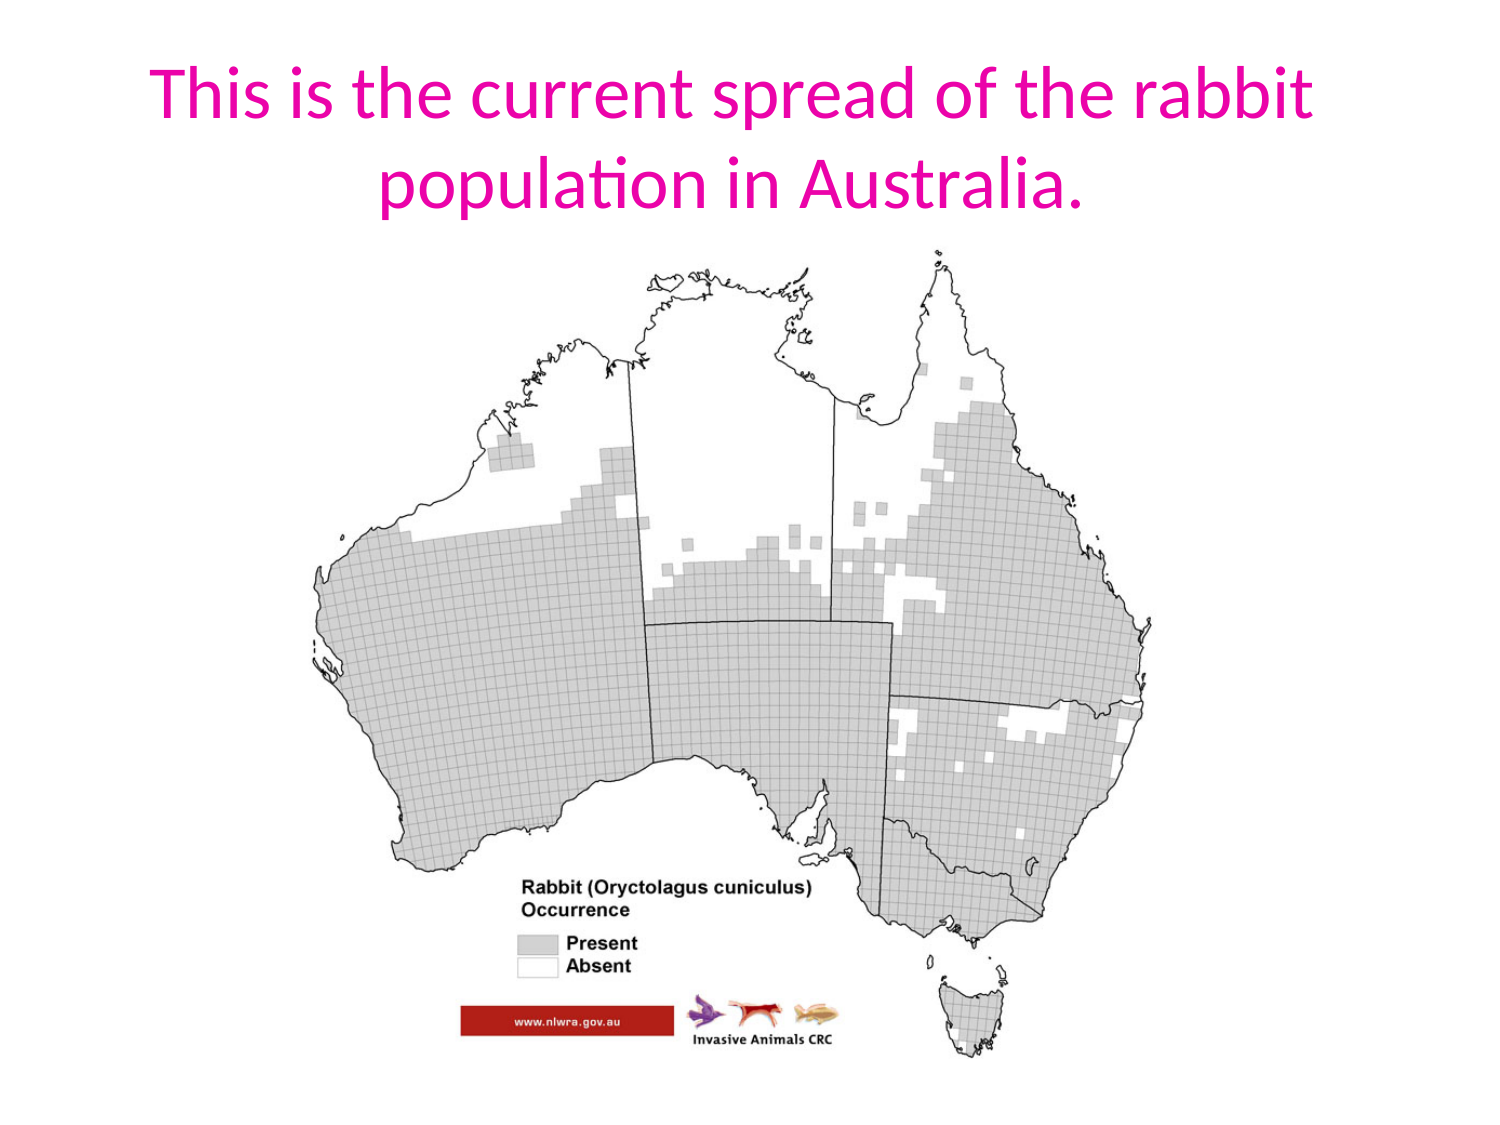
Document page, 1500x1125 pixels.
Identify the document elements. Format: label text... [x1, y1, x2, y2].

title This is the current spread of the rabbit population in Australia. [57, 24, 1408, 243]
picture [299, 237, 1165, 1100]
